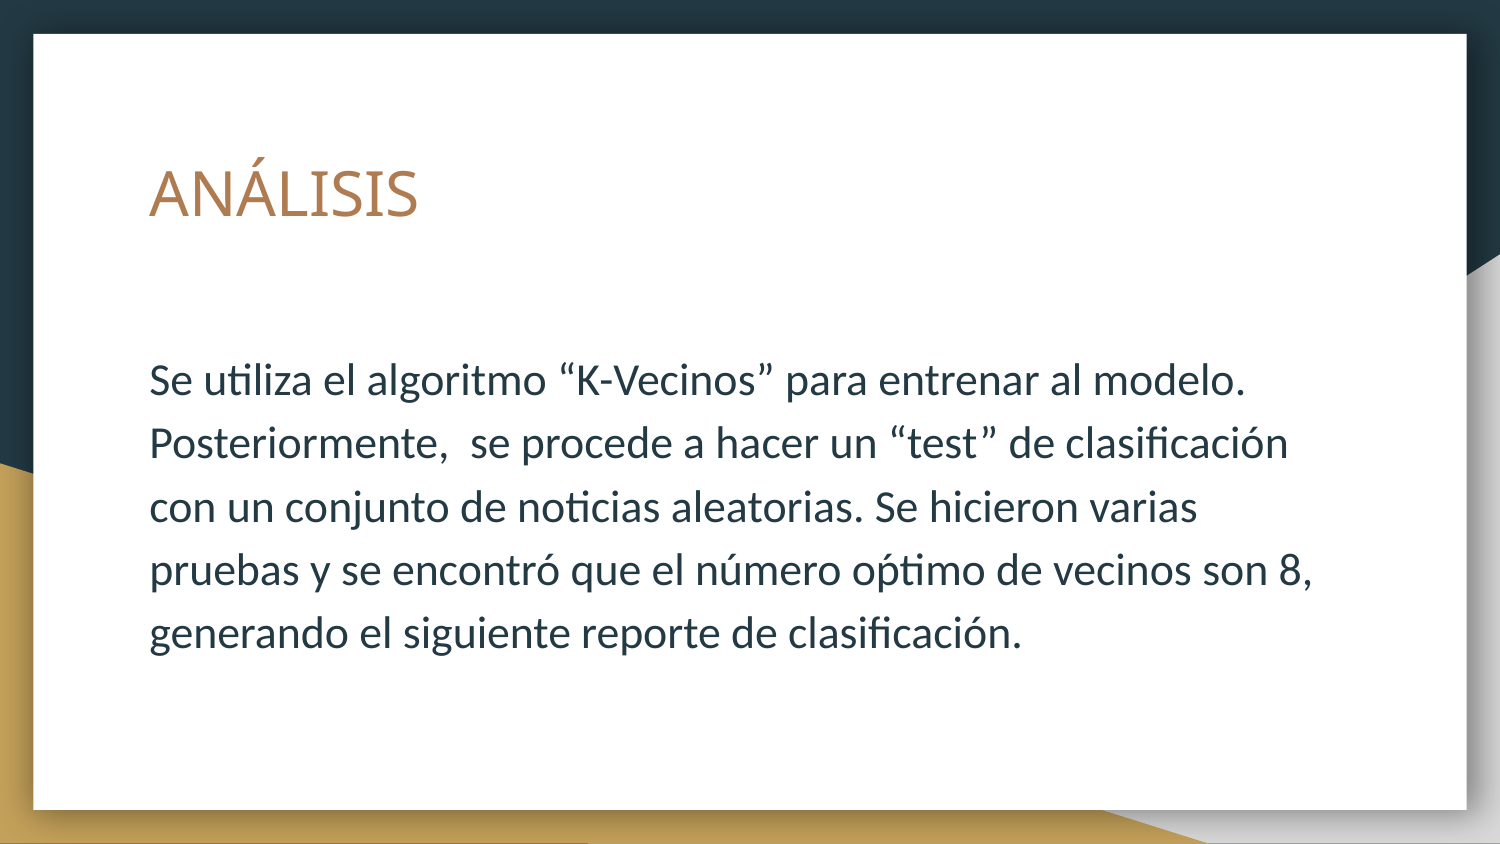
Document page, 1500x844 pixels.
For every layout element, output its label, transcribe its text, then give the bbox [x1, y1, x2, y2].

list Se utiliza el algoritmo “K-Vecinos” para entrenar al modelo. Posteriormente, se procede a hacer un “test” de clasificación con un conjunto de noticias aleatorias. Se hicieron varias pruebas y se encontró que el número oṕtimo de vecinos son 8, generando el siguiente reporte de clasificación. [134, 326, 1366, 729]
title ANÁLISIS [134, 138, 1366, 296]
